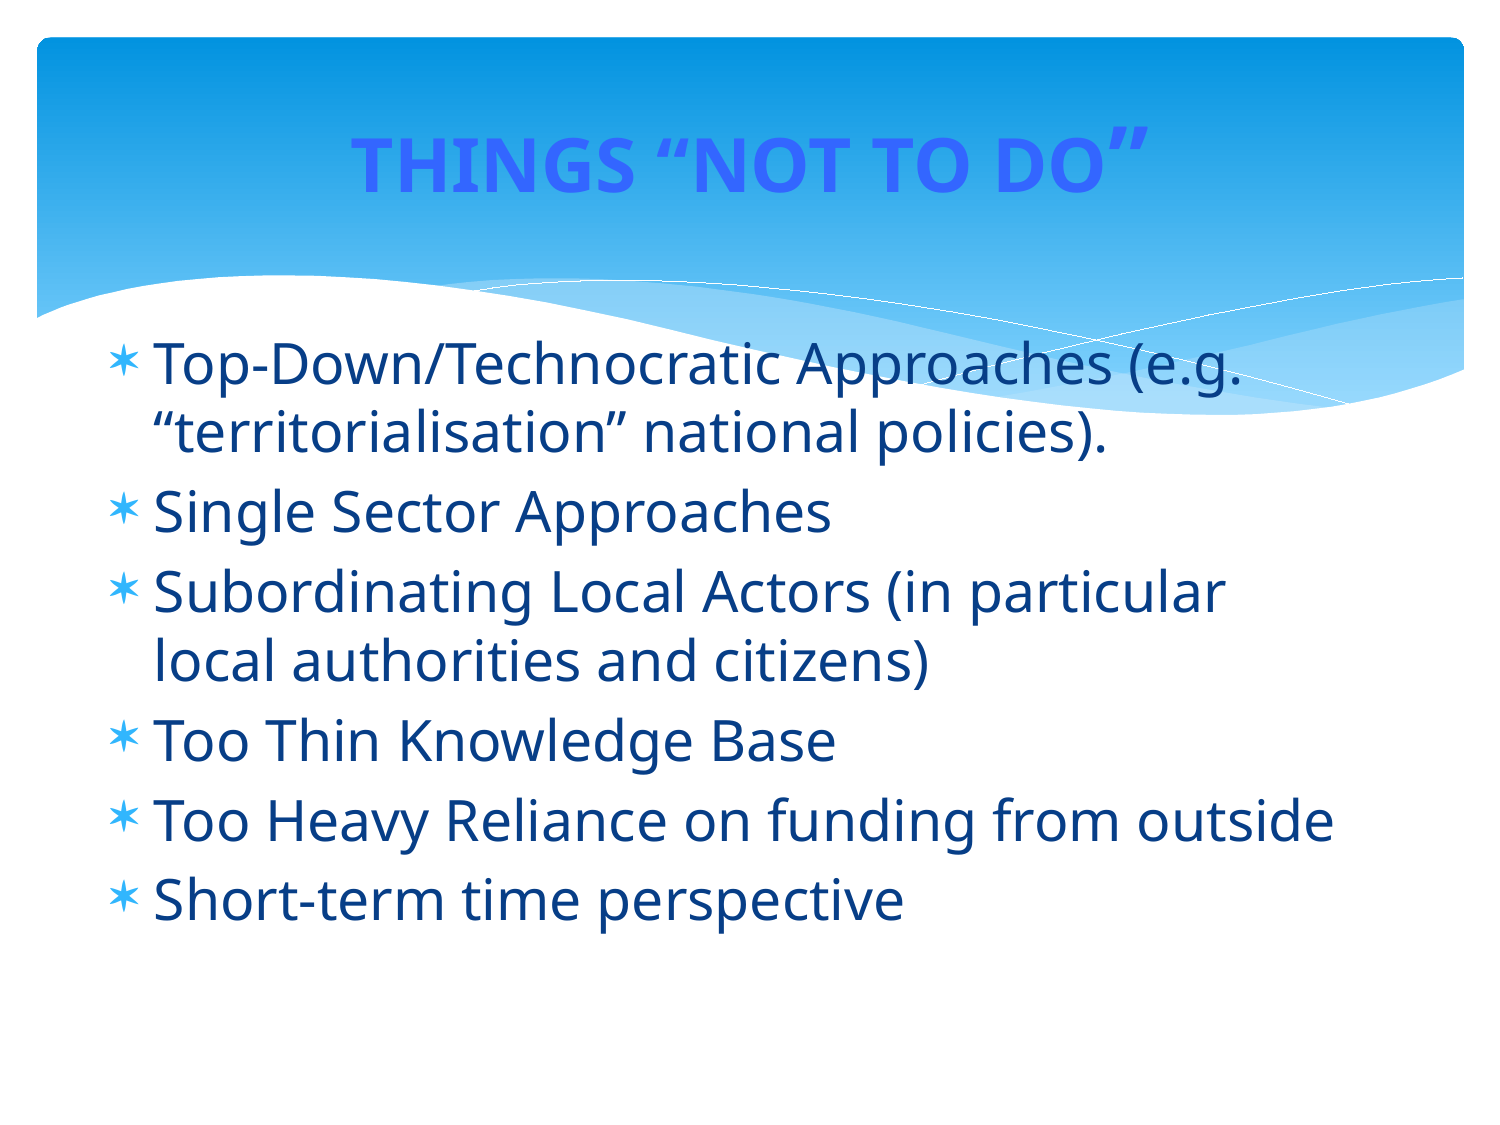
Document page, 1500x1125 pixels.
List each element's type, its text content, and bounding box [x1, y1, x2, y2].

title THINGS “NOT TO DO” [75, 55, 1425, 258]
list Top-Down/Technocratic Approaches (e.g. “territorialisation” national policies). Single Sector Approaches Subordinating Local Actors (in particular local authorities and citizens) Too Thin Knowledge Base Too Heavy Reliance on funding from outside Short-term time perspective [94, 319, 1359, 1005]
